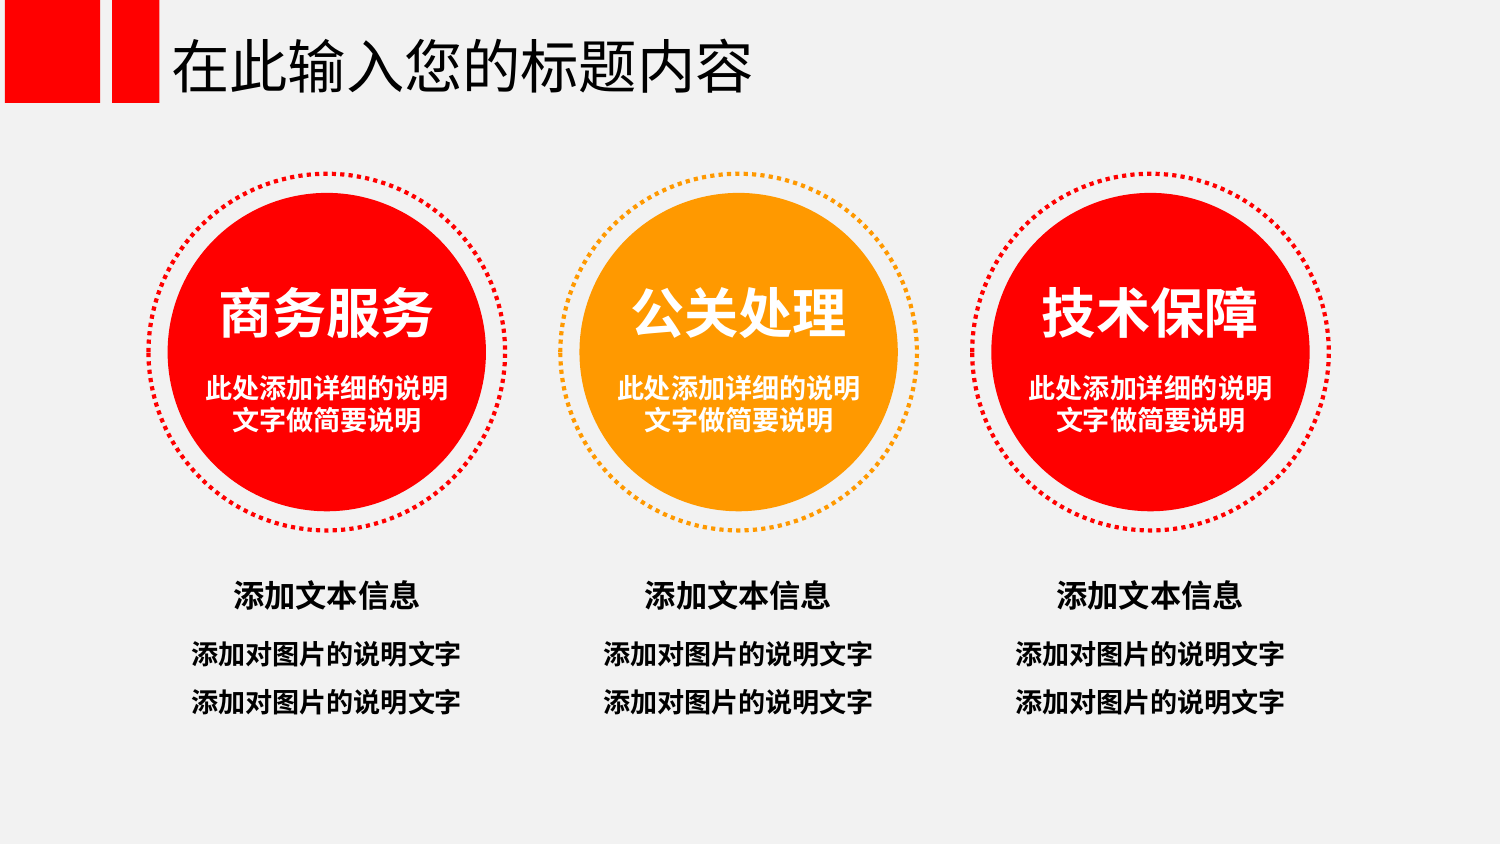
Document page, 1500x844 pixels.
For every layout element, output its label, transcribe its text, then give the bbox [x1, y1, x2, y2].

text_box 添加文本信息 添加对图片的说明文字添加对图片的说明文字 [578, 568, 899, 753]
text_box 在此输入您的标题内容 [156, 22, 793, 108]
text_box 添加文本信息 添加对图片的说明文字添加对图片的说明文字 [990, 568, 1311, 753]
text_box [558, 171, 920, 533]
text_box 技术保障 此处添加详细的说明文字做简要说明 [1011, 270, 1290, 444]
text_box 添加文本信息 添加对图片的说明文字添加对图片的说明文字 [166, 568, 487, 753]
text_box [146, 171, 508, 533]
text_box [970, 171, 1331, 533]
text_box 商务服务 此处添加详细的说明文字做简要说明 [187, 270, 466, 444]
text_box 公关处理 此处添加详细的说明文字做简要说明 [599, 270, 878, 444]
